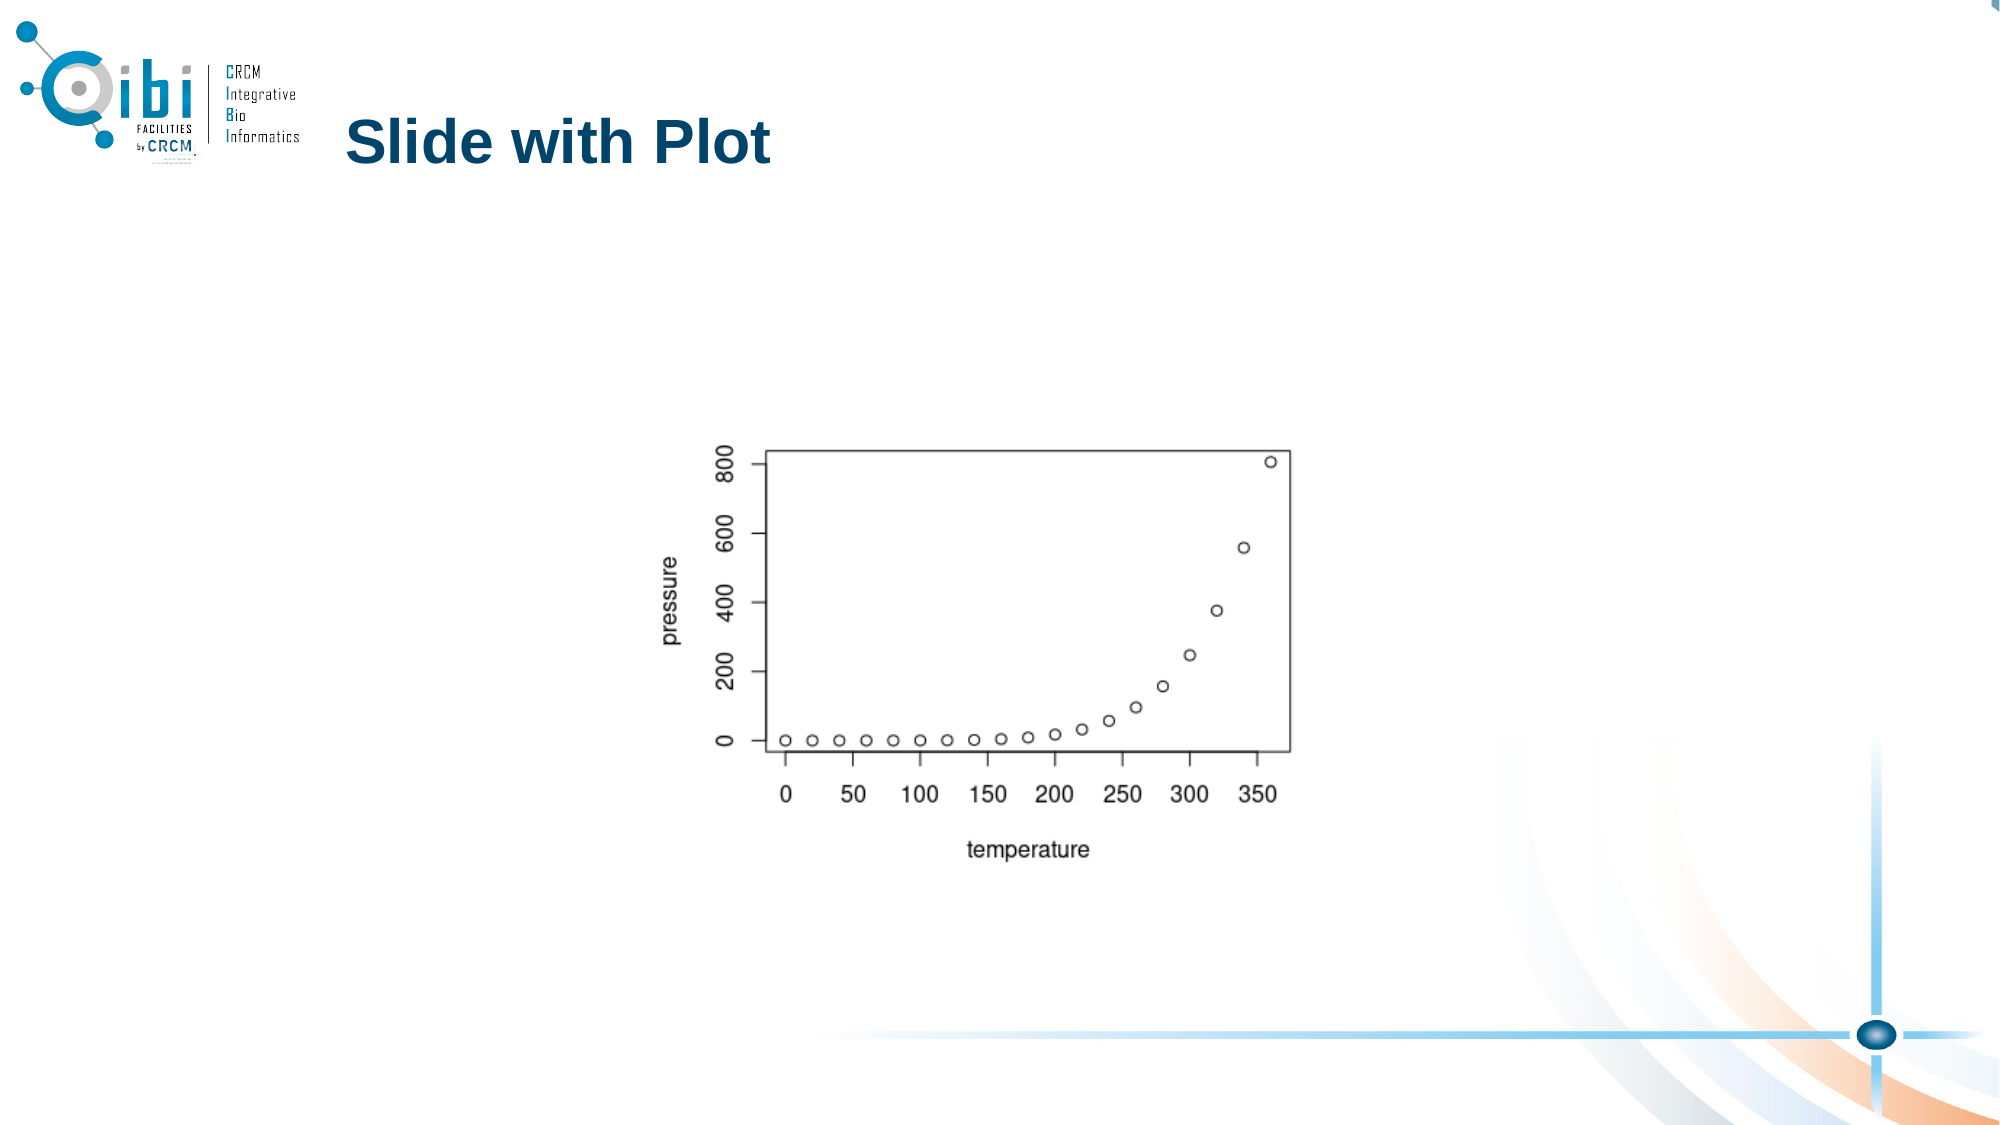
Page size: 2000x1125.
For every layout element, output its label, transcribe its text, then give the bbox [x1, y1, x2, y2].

picture [0, 0, 2000, 1125]
title Slide with Plot [330, 45, 1900, 233]
